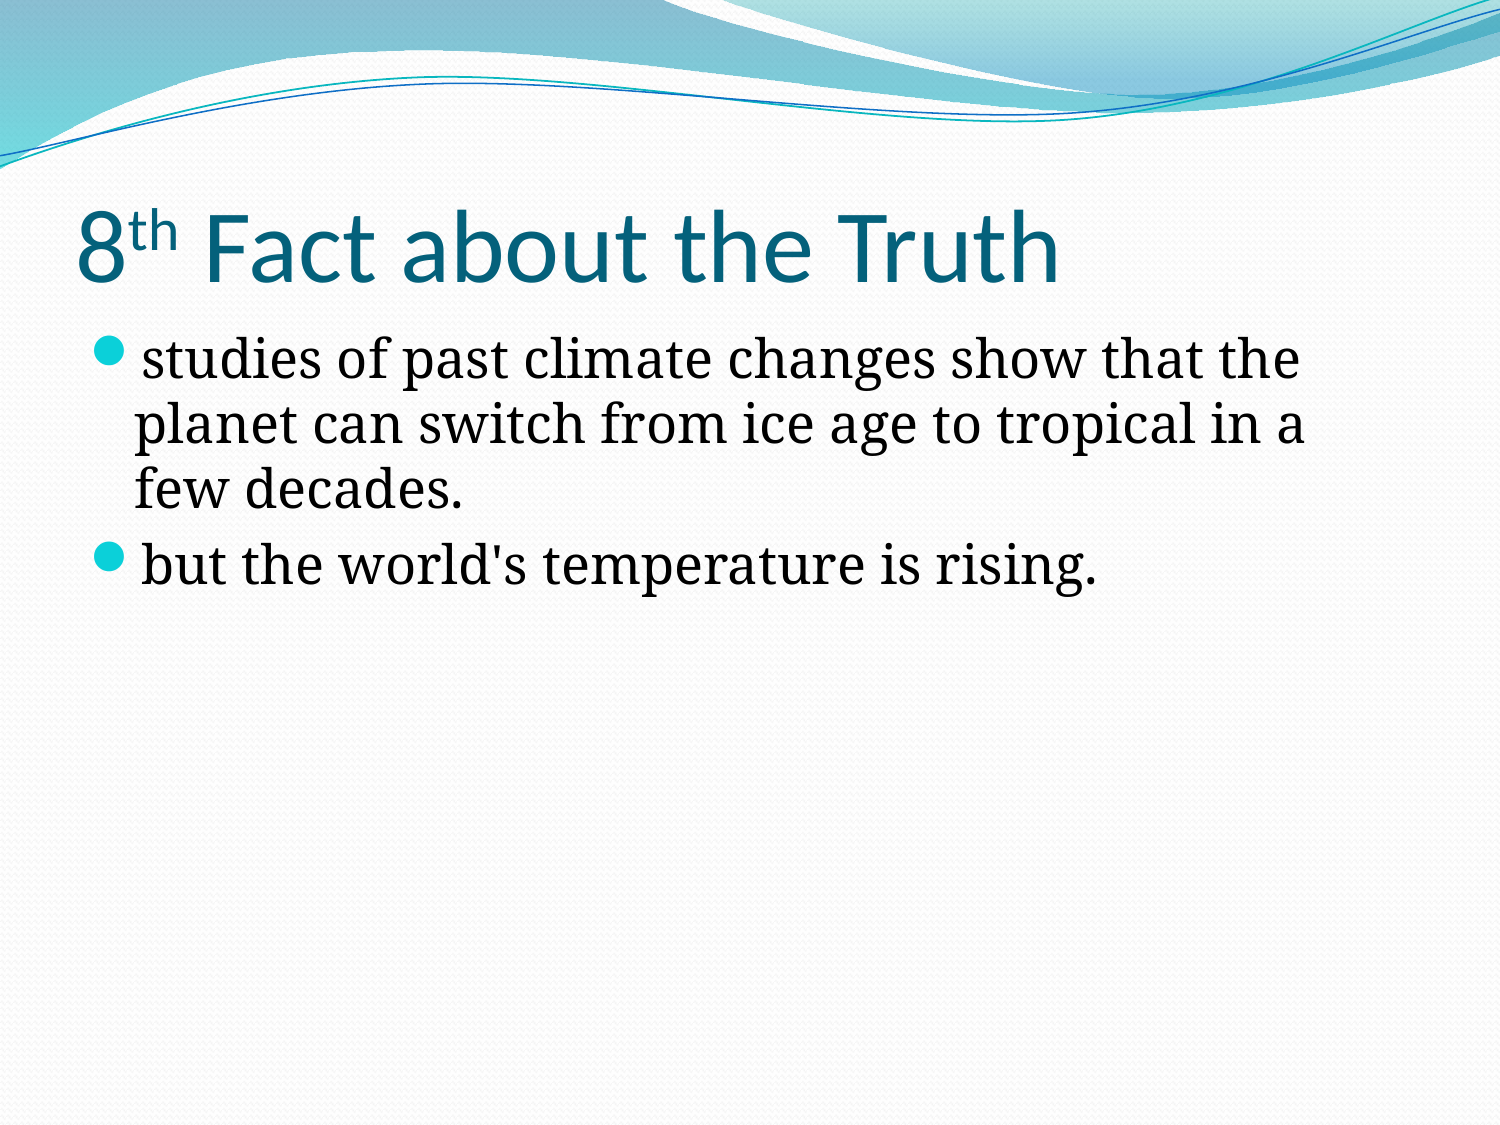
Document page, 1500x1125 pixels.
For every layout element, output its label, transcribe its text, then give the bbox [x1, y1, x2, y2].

title 8th Fact about the Truth [75, 115, 1425, 303]
list studies of past climate changes show that the planet can switch from ice age to tropical in a few decades. but the world's temperature is rising. [75, 317, 1425, 1038]
